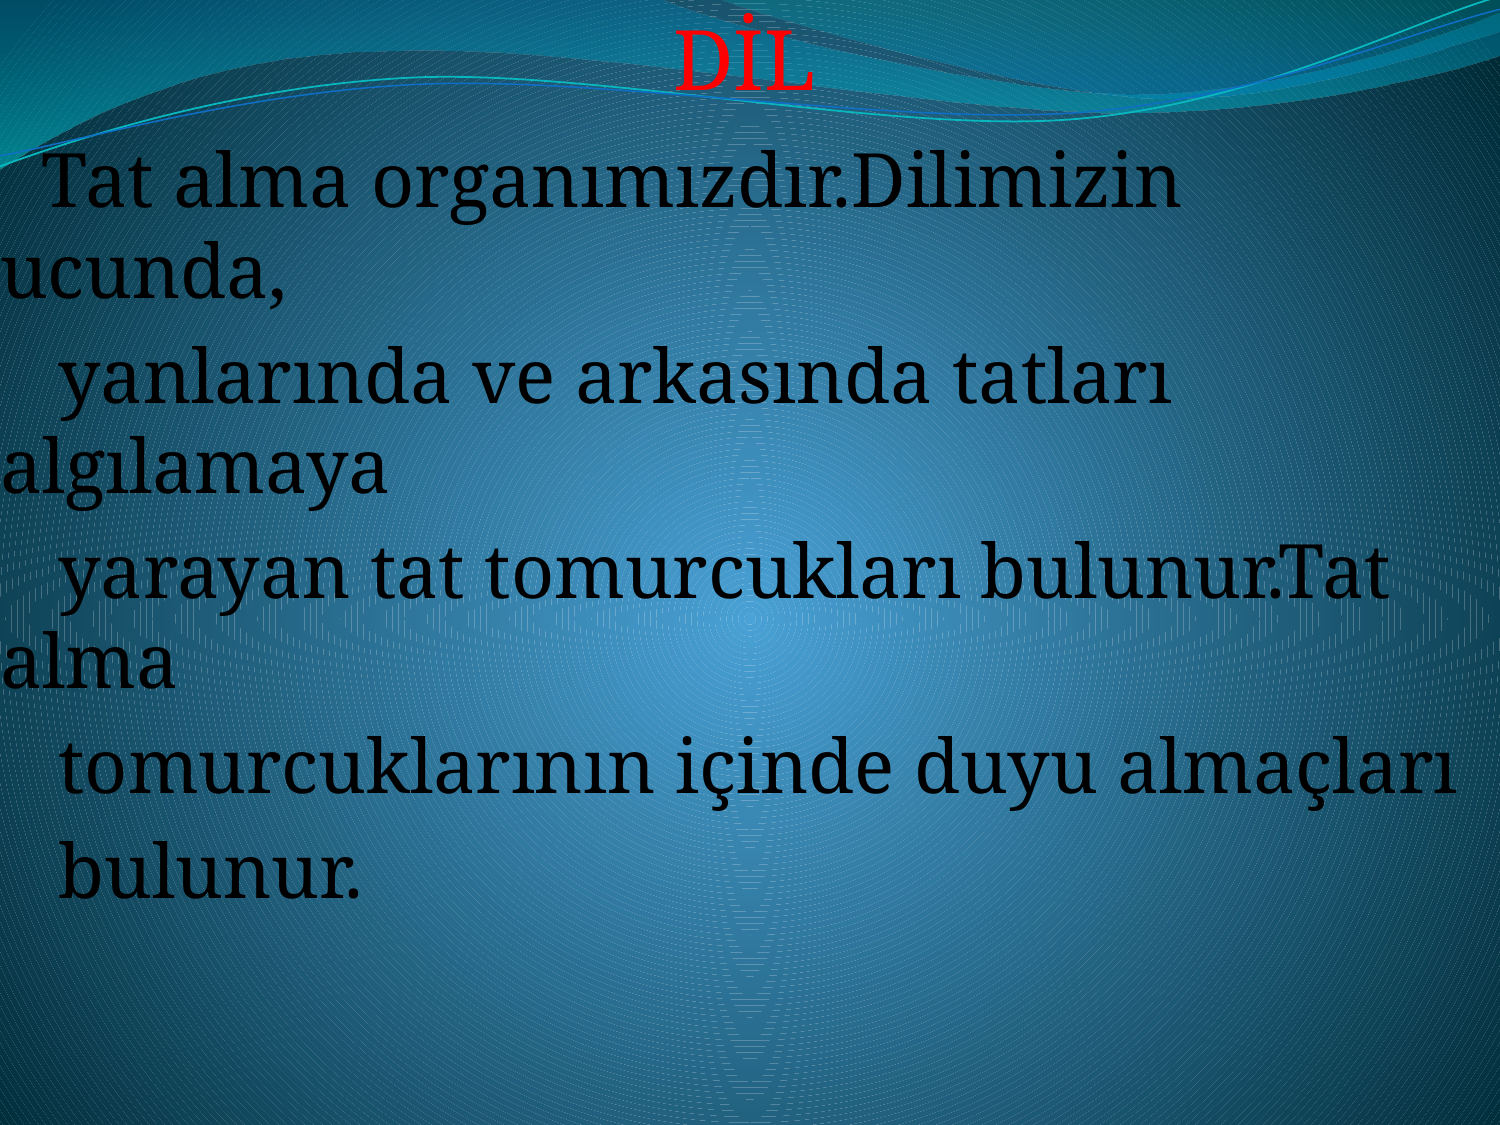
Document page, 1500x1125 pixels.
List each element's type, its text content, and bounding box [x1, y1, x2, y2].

subtitle DİL Tat alma organımızdır.Dilimizin ucunda, yanlarında ve arkasında tatları algılamaya yarayan tat tomurcukları bulunur.Tat alma tomurcuklarının içinde duyu almaçları bulunur. [0, 0, 1500, 1125]
